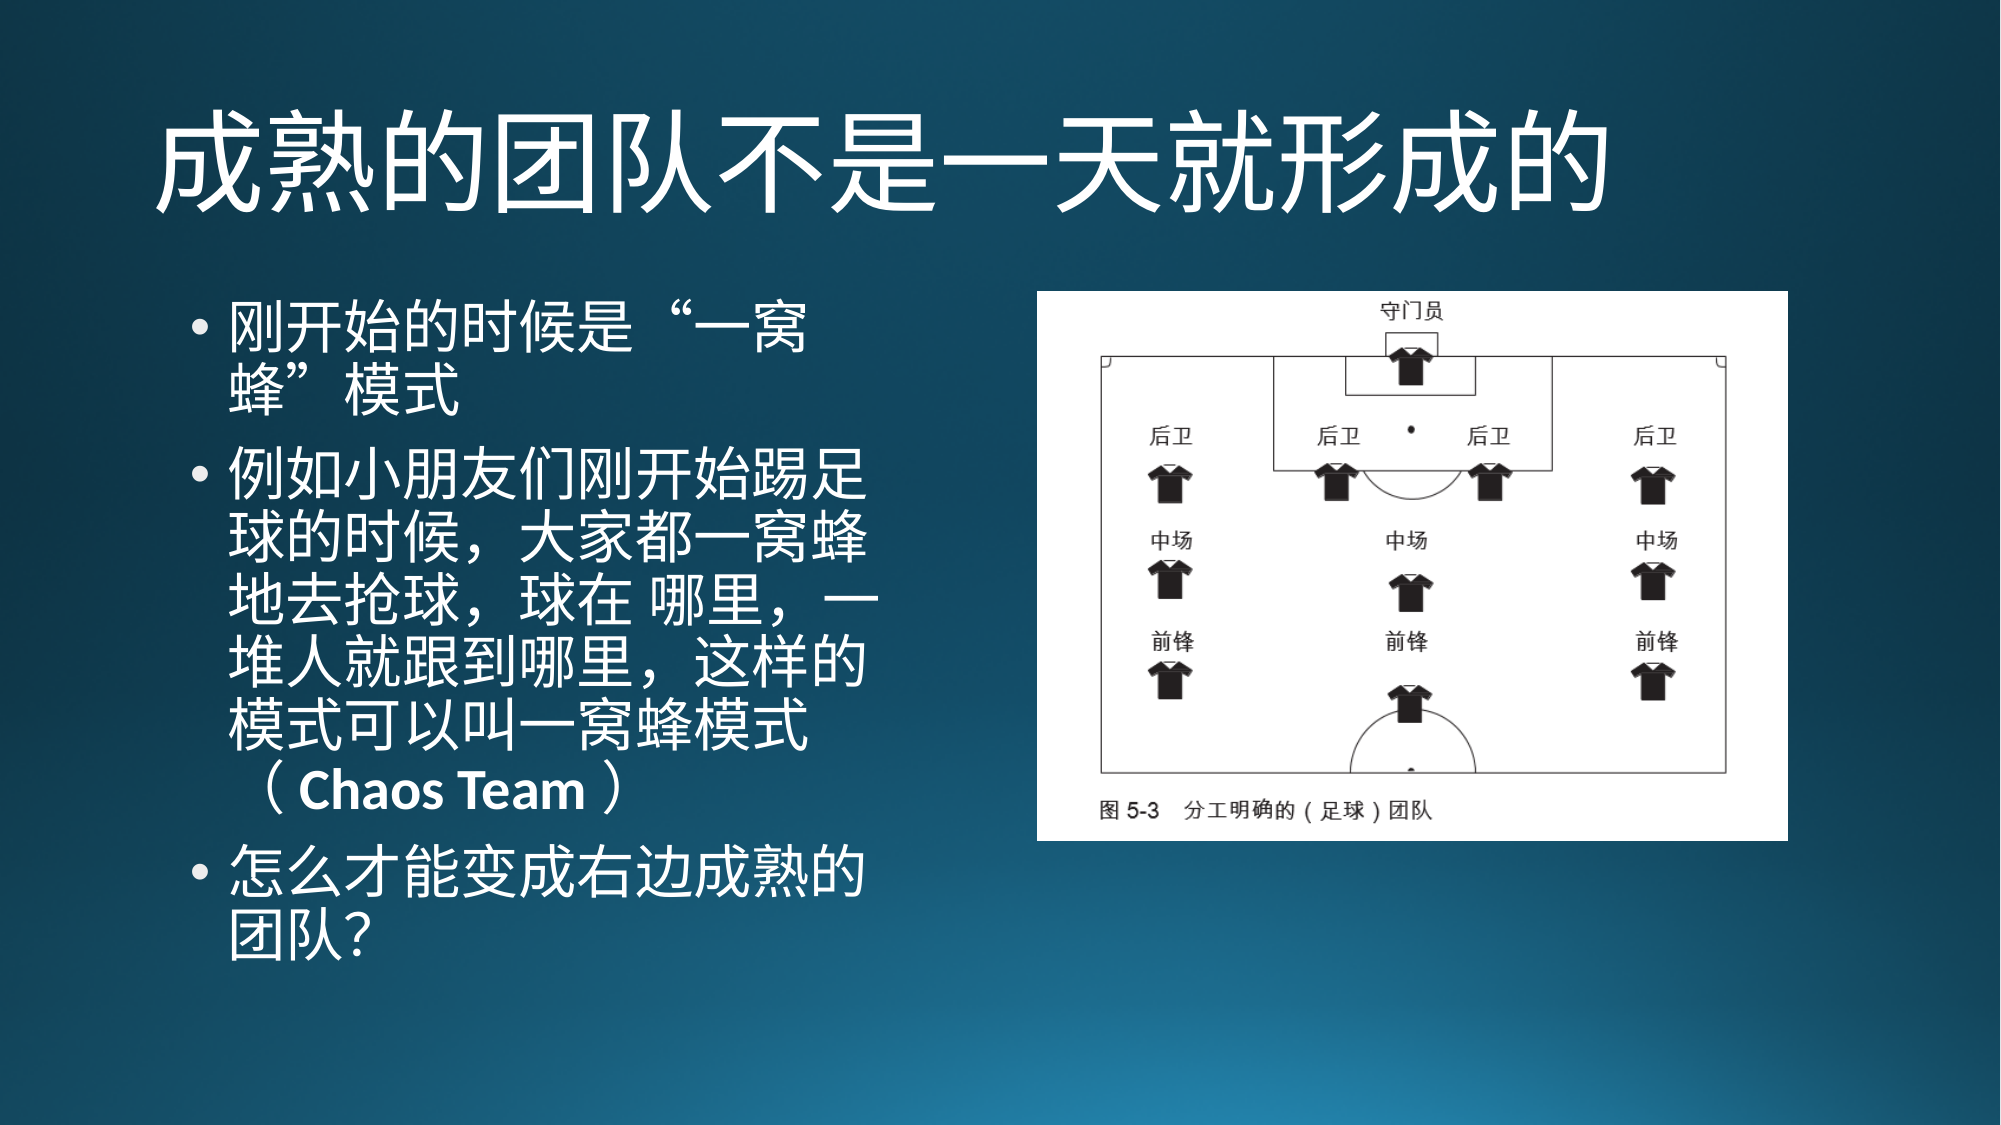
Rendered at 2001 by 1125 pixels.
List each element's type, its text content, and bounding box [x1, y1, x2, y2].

title 成熟的团队不是一天就形成的 [137, 59, 1863, 278]
list 刚开始的时候是“一窝蜂”模式 例如小朋友们刚开始踢足球的时候，大家都一窝蜂地去抢球，球在 哪里，一堆人就跟到哪里，这样的模式可以叫一窝蜂模式（Chaos Team） 怎么才能变成右边成熟的团队？ [174, 291, 913, 1050]
picture [0, 0, 2001, 1125]
